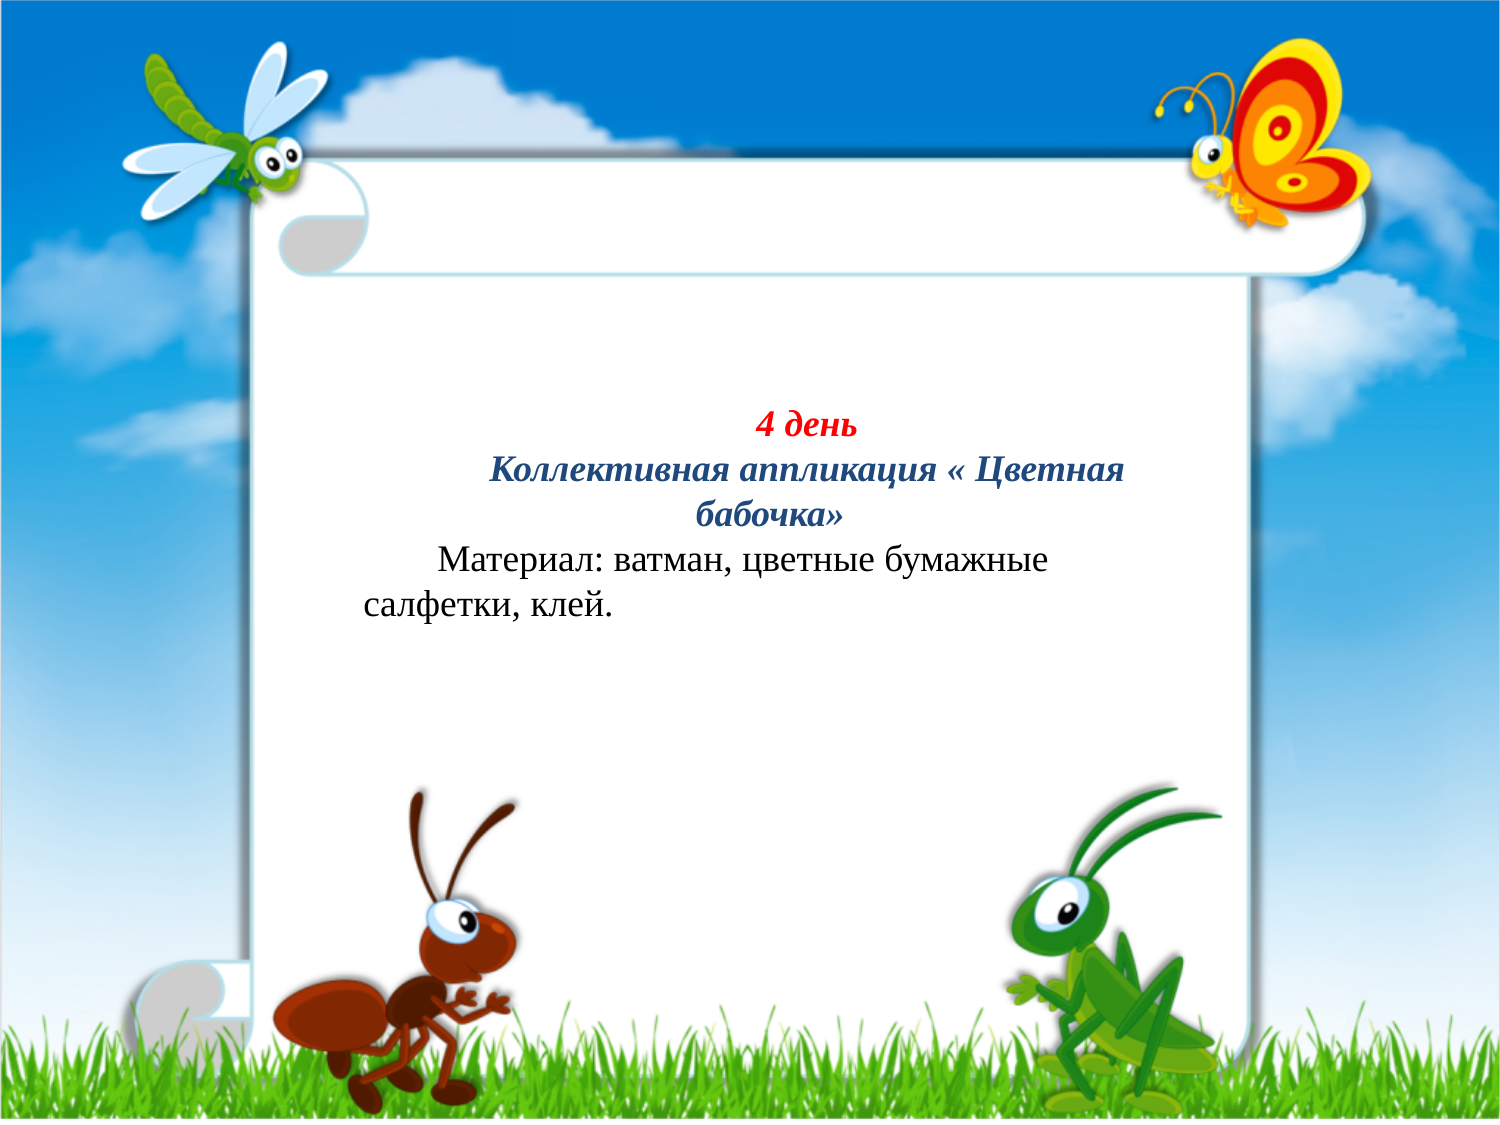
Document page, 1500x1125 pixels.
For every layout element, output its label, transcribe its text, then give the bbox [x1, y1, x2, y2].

picture [0, 0, 1500, 1125]
text_box 4 день Коллективная аппликация « Цветная бабочка» Материал: ватман, цветные бумажные салфетки, клей. [348, 391, 1193, 632]
